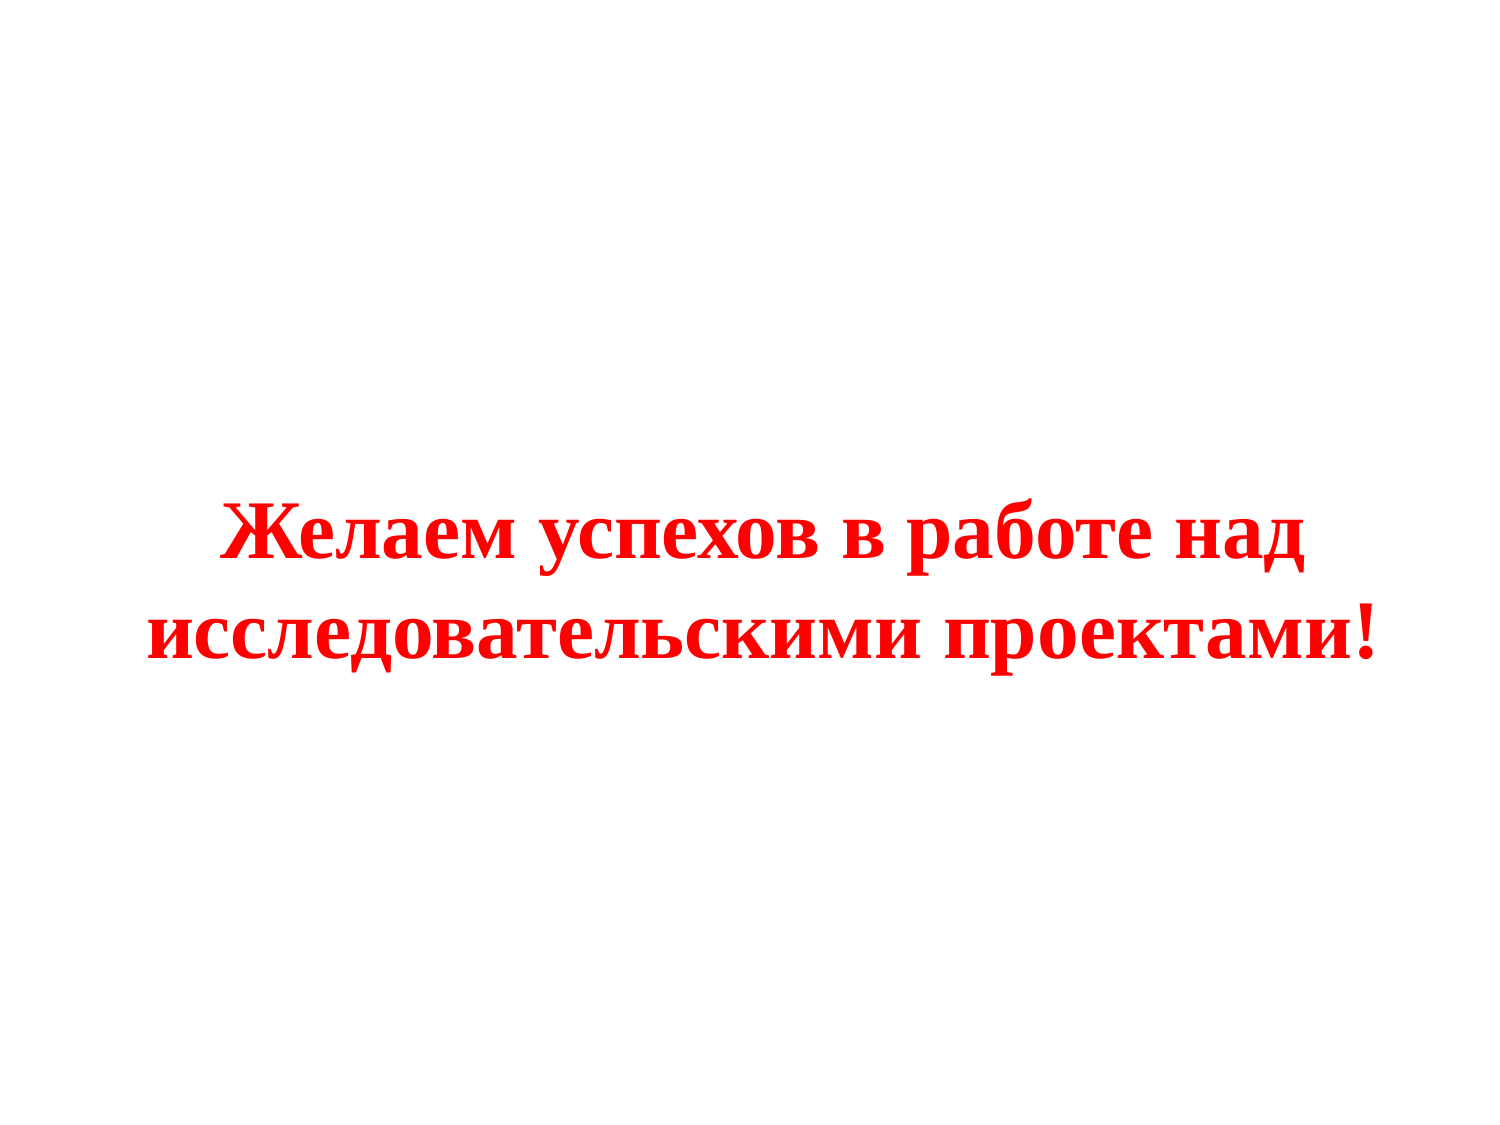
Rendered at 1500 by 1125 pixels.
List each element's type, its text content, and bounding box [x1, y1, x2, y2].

list Желаем успехов в работе над исследовательскими проектами! [88, 468, 1439, 733]
